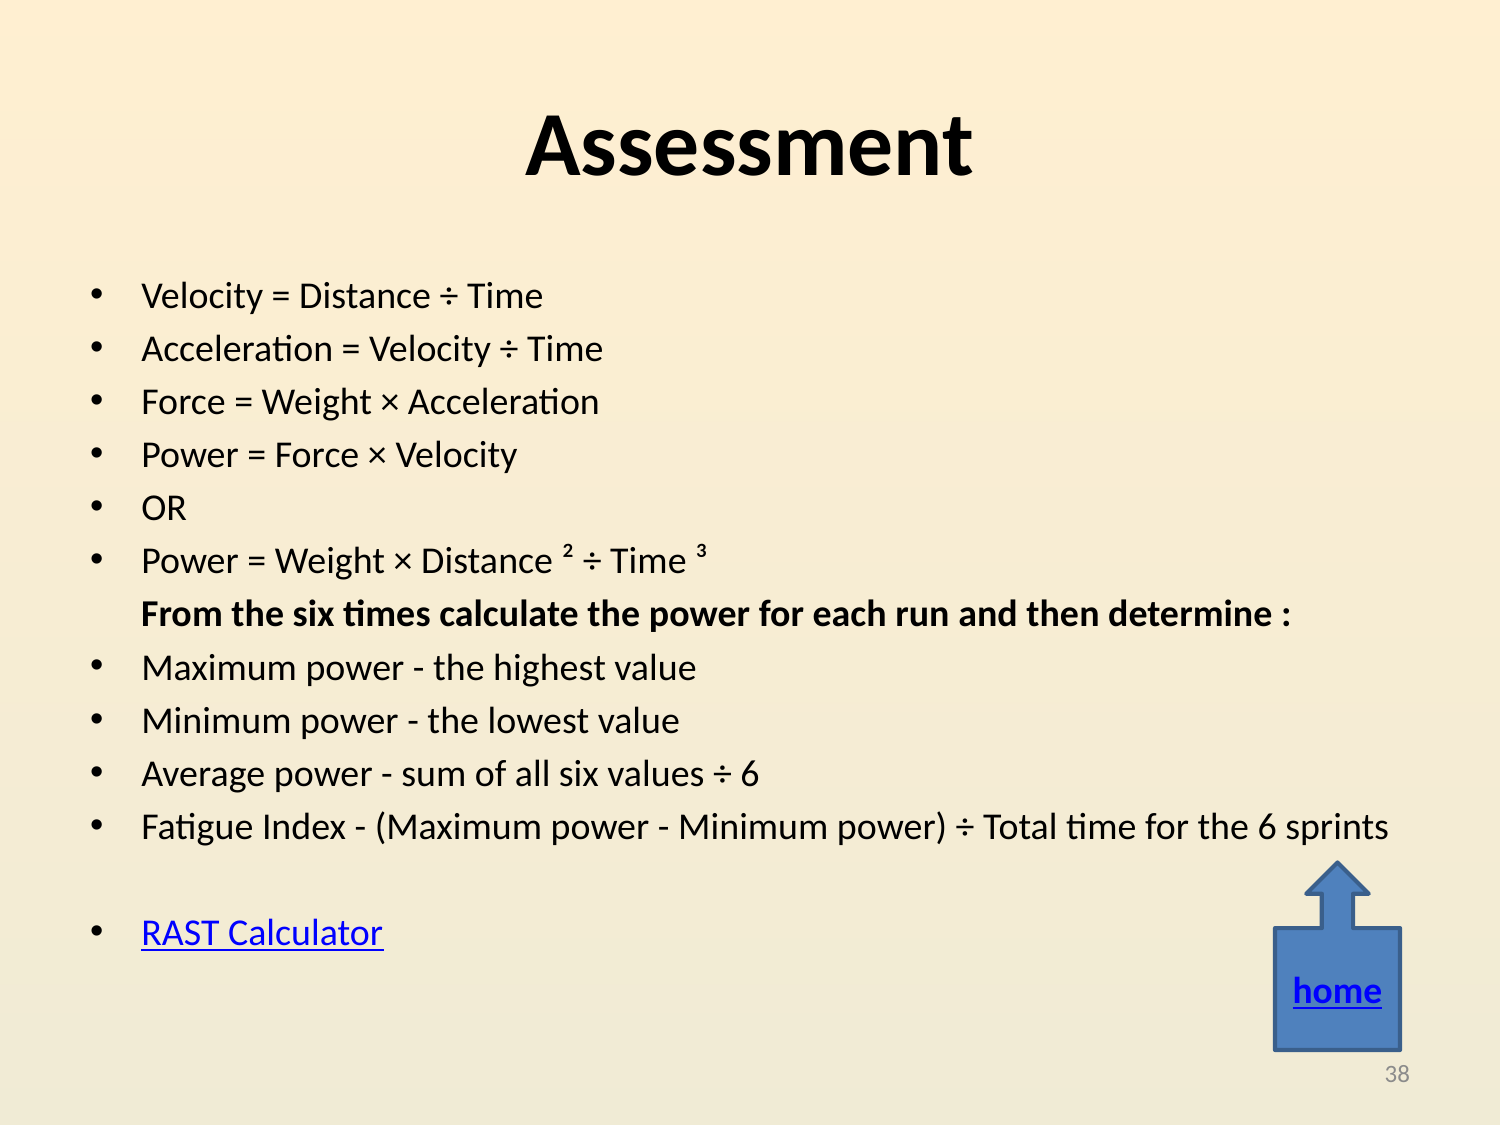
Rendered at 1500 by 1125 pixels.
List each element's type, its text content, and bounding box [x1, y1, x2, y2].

text_box home [1272, 860, 1403, 1042]
title Assessment [75, 45, 1425, 233]
list Velocity = Distance ÷ Time Acceleration = Velocity ÷ Time Force = Weight × Acceleration Power = Force × Velocity OR Power = Weight × Distance ² ÷ Time ³ From the six times calculate the power for each run and then determine : Maximum power - the highest value Minimum power - the lowest value Average power - sum of all six values ÷ 6 Fatigue Index - (Maximum power - Minimum power) ÷ Total time for the 6 sprints RAST Calculator [75, 262, 1425, 1005]
slide_number 38 [1074, 1042, 1425, 1103]
